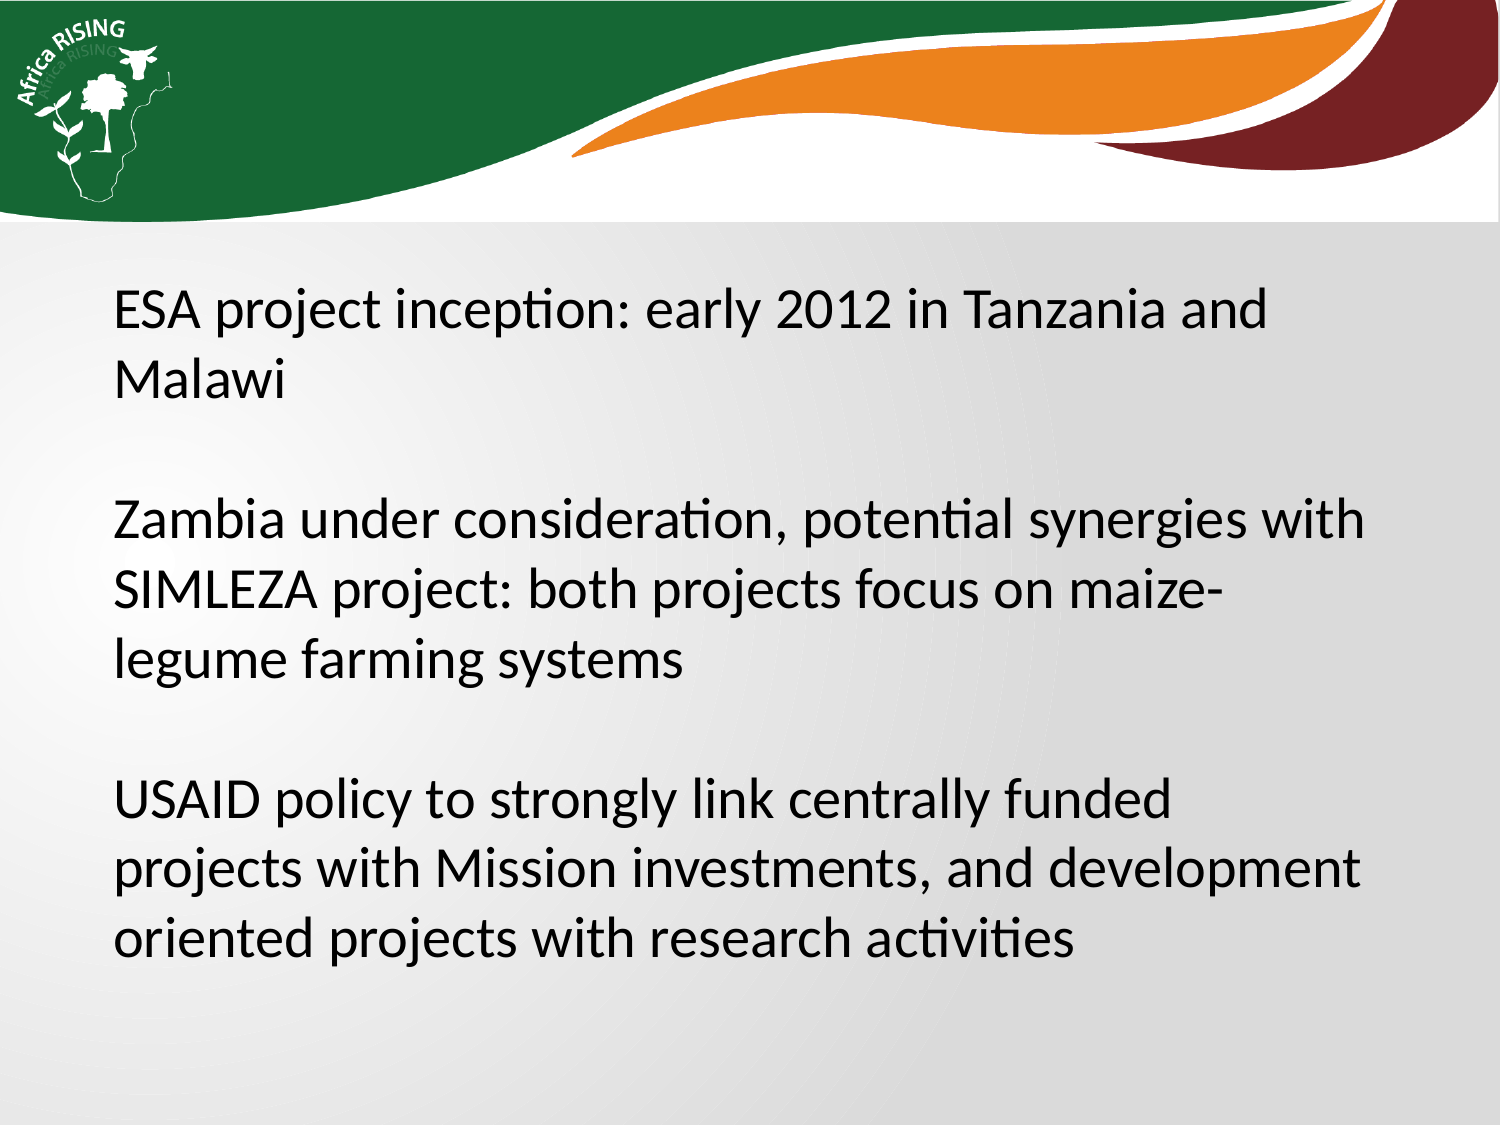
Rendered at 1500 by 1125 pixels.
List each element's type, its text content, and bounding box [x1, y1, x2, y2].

text_box ESA project inception: early 2012 in Tanzania and Malawi Zambia under consideration, potential synergies with SIMLEZA project: both projects focus on maize-legume farming systems USAID policy to strongly link centrally funded projects with Mission investments, and development oriented projects with research activities [98, 262, 1386, 977]
picture [0, 0, 1499, 222]
